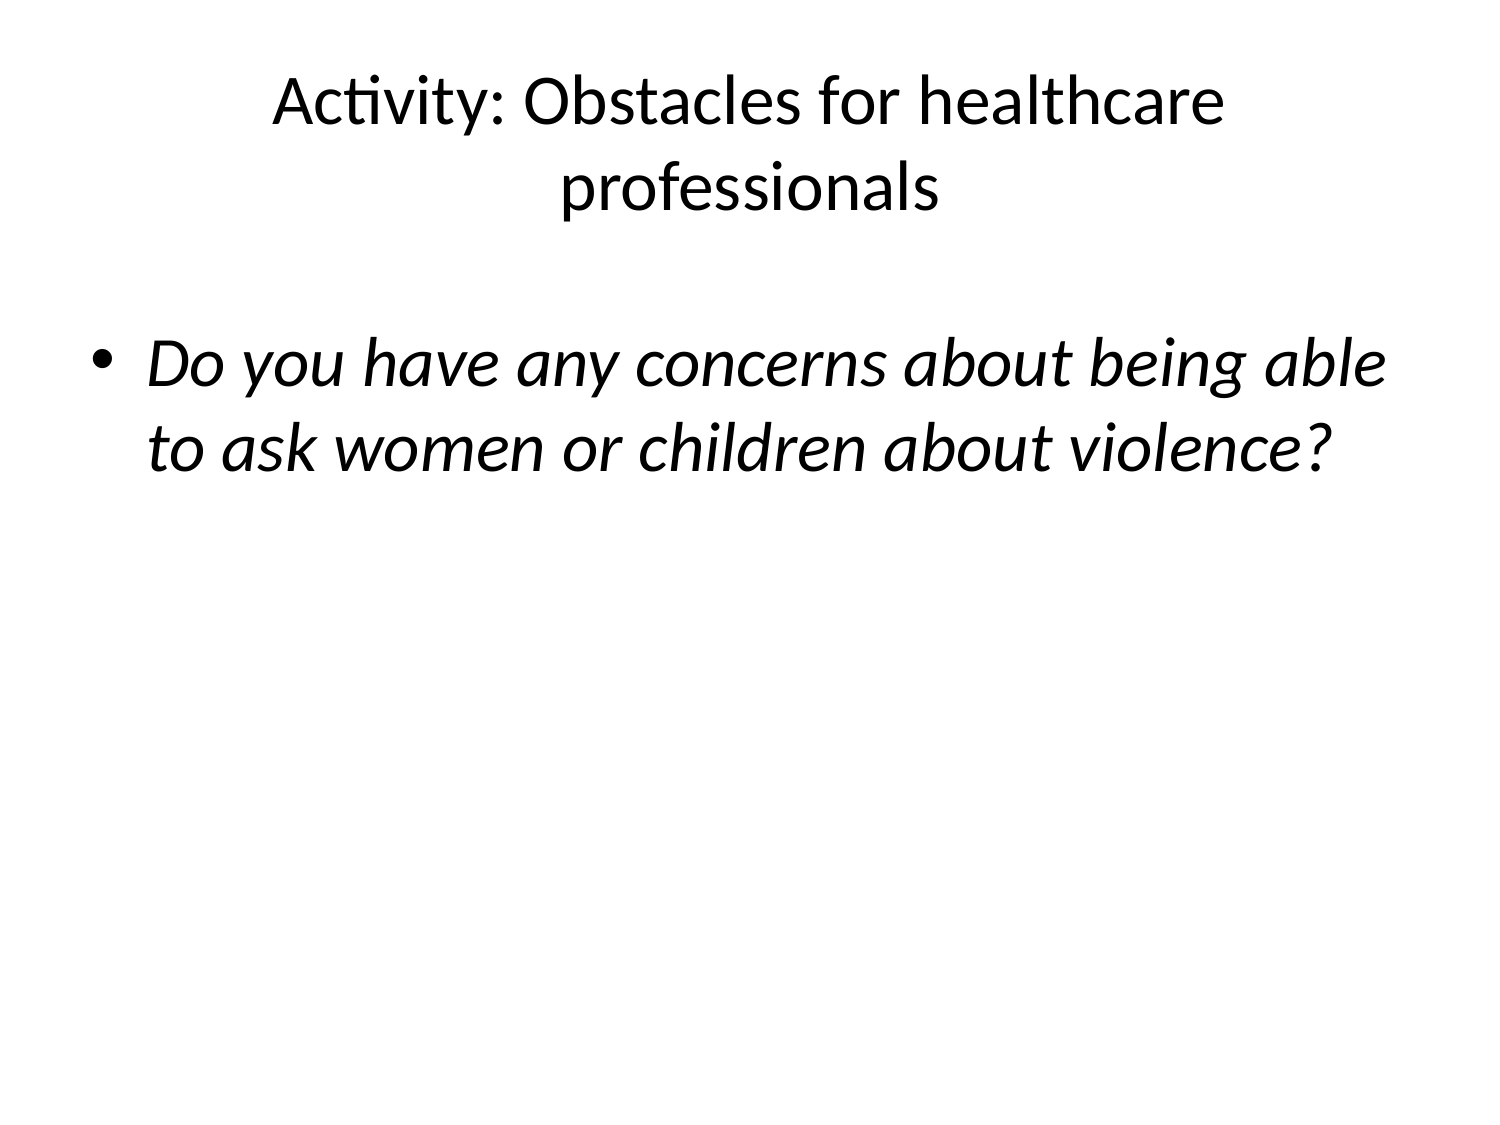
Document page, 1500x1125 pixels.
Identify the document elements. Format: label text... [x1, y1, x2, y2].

title Activity: Obstacles for healthcare professionals [75, 45, 1425, 233]
list Do you have any concerns about being able to ask women or children about violence? [75, 307, 1425, 1005]
